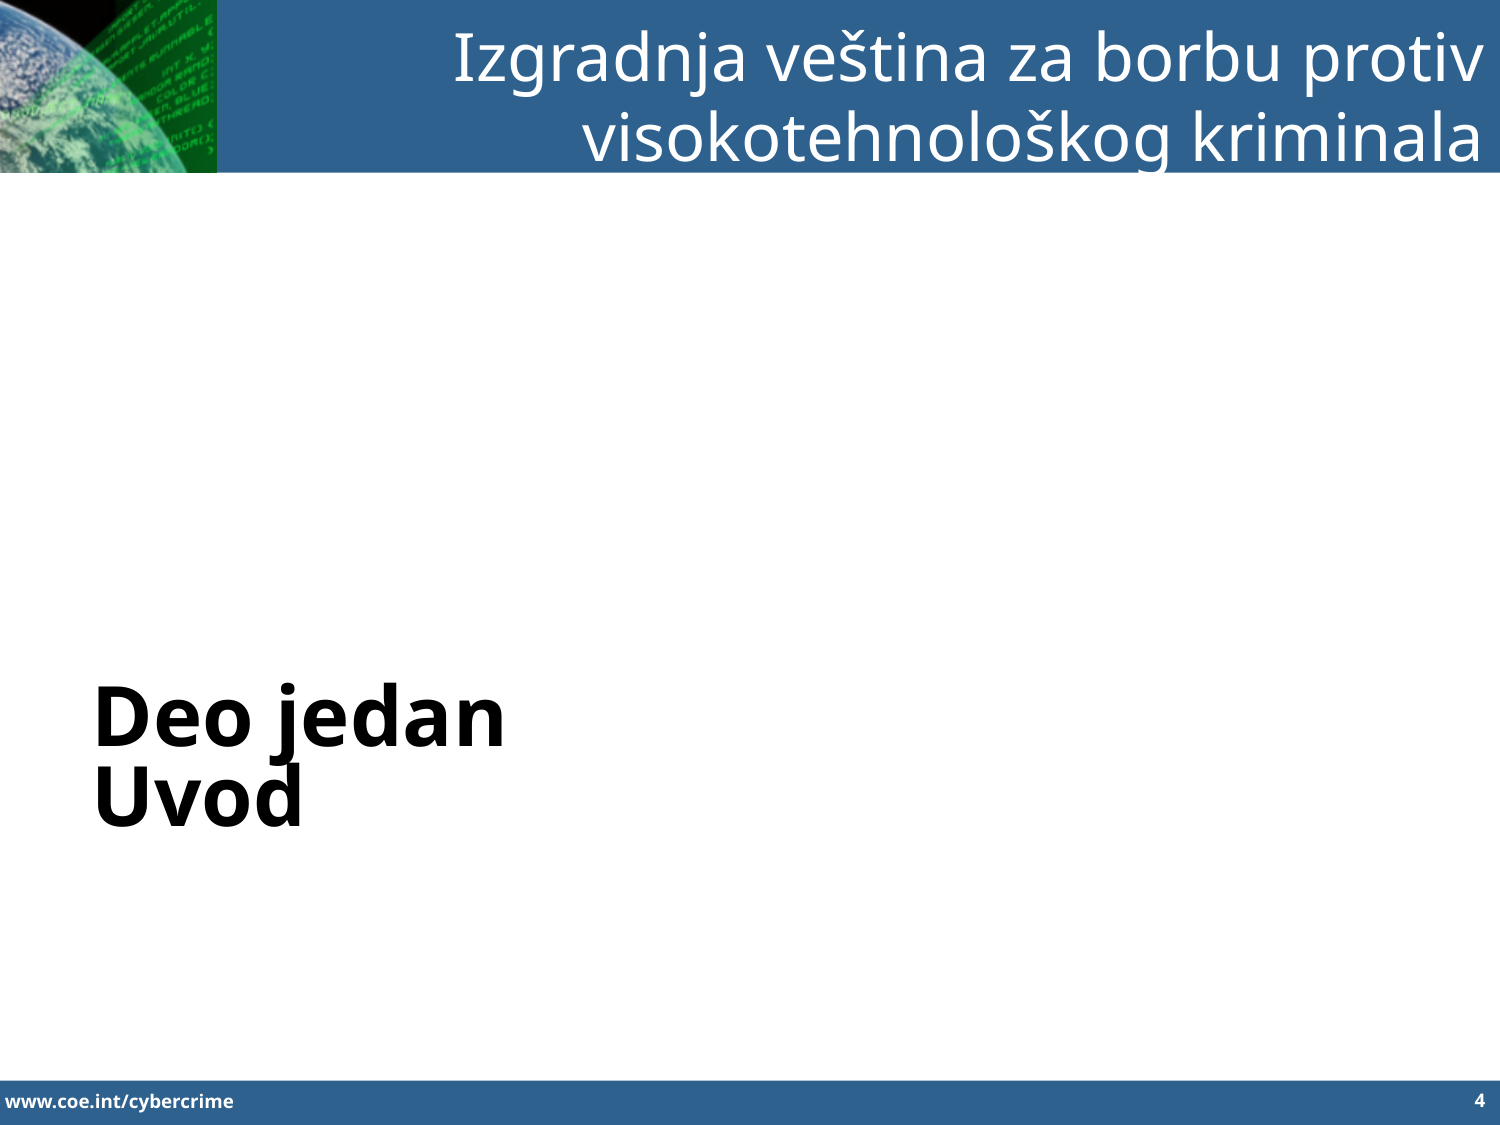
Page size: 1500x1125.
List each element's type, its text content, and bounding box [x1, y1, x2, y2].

slide_number 4 [1149, 1081, 1500, 1125]
text_box Izgradnja veština za borbu protiv visokotehnološkog kriminala [309, 18, 1500, 171]
text_box Deo jedan Uvod [76, 675, 1500, 850]
picture [0, 1, 217, 173]
